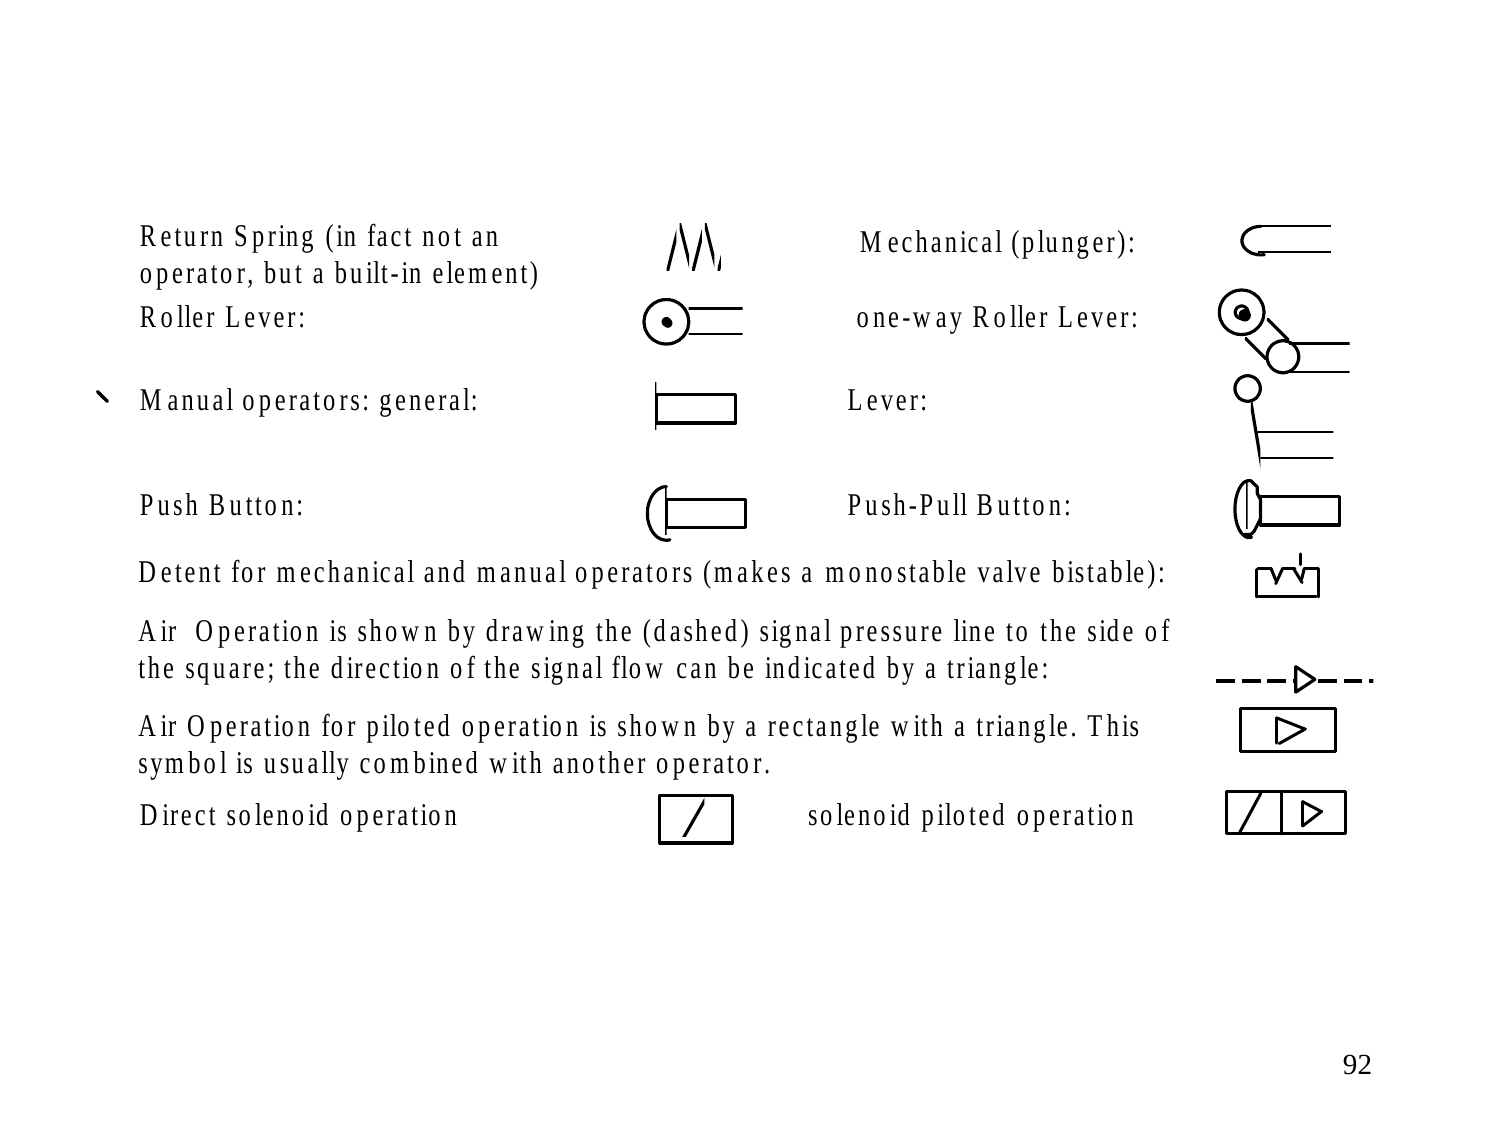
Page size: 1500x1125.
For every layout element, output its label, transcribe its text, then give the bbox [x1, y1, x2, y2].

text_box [49, 216, 1451, 908]
slide_number 92 [1074, 1024, 1388, 1101]
